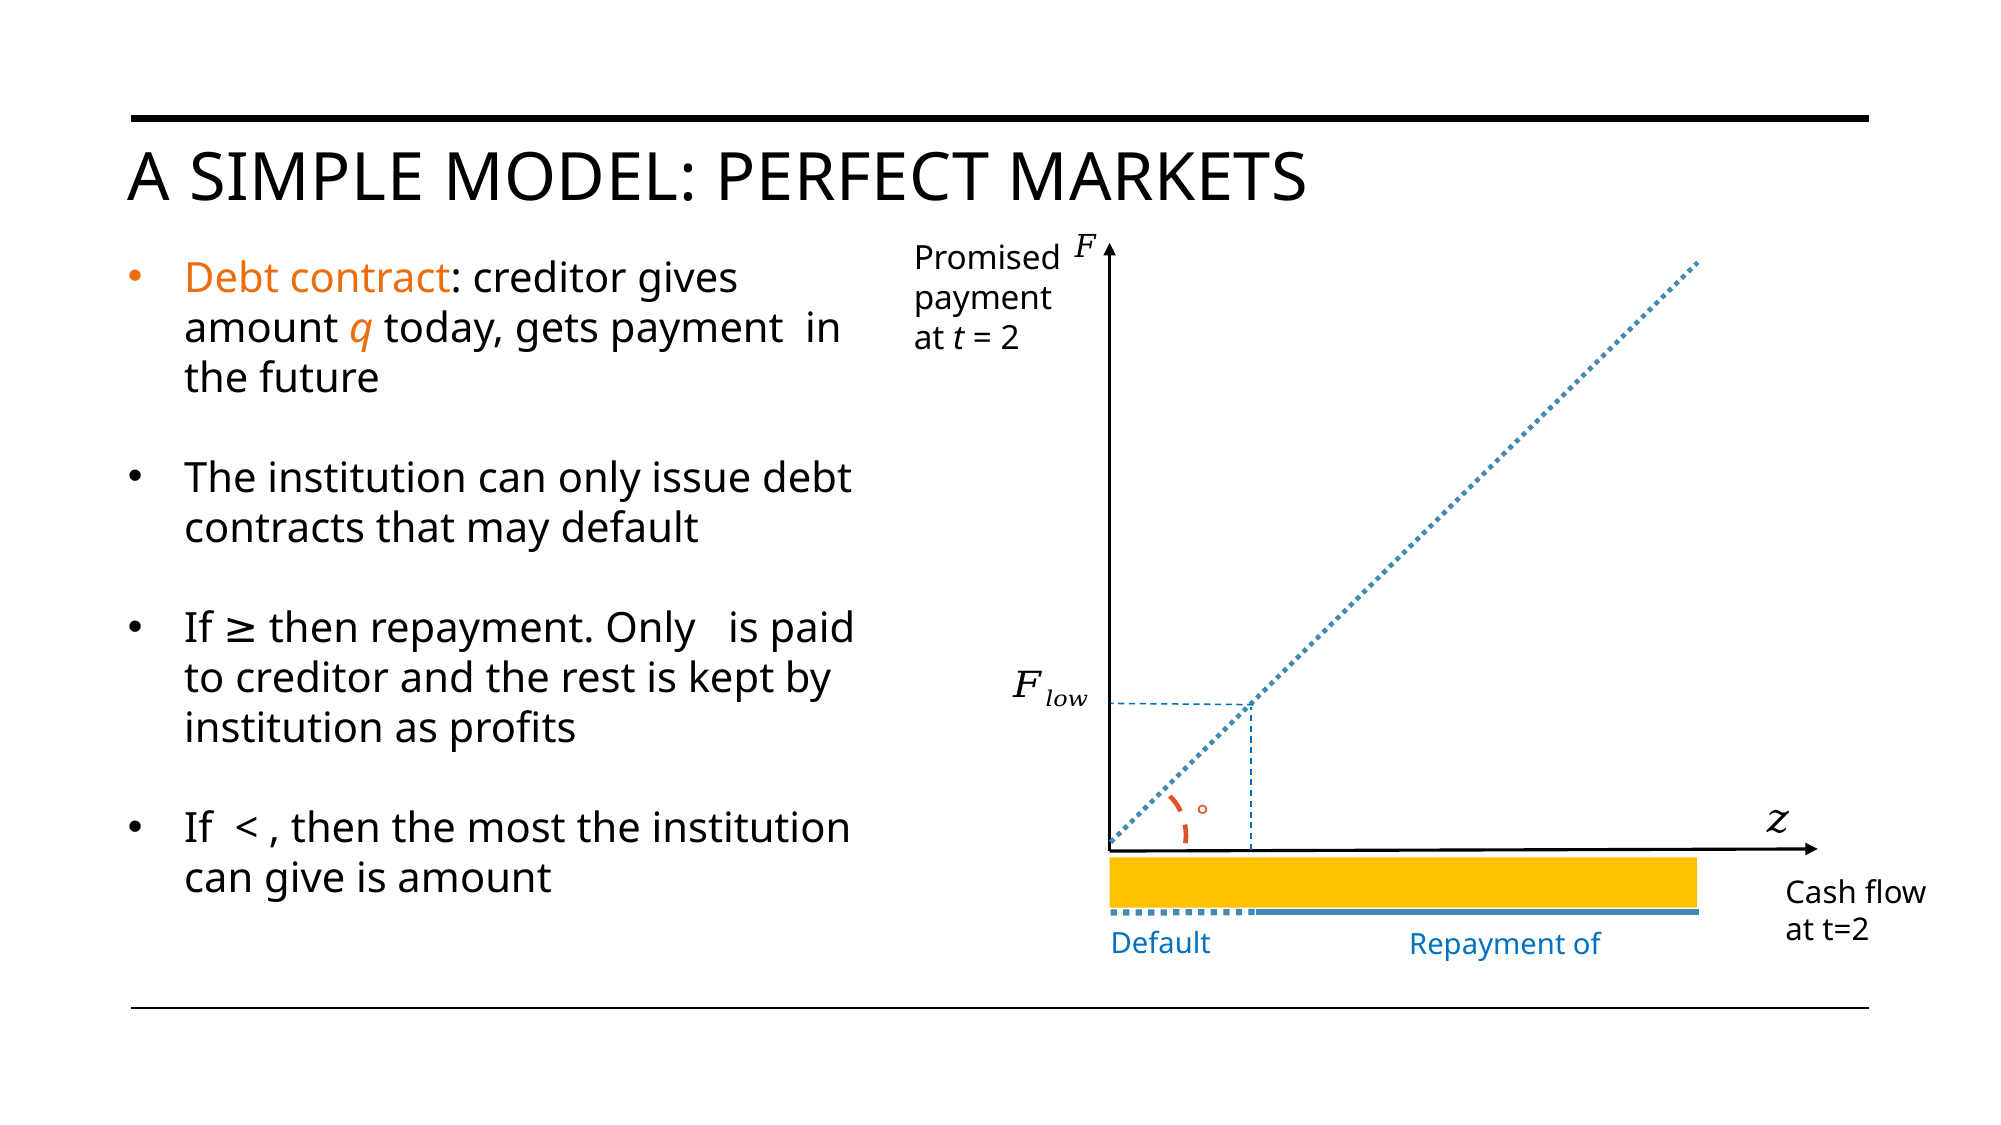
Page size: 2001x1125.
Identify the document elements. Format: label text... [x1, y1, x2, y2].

text_box Cash flow at t=2 [1818, 864, 1945, 955]
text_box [906, 228, 1818, 965]
title A simple model: Perfect markets [112, 123, 1337, 222]
